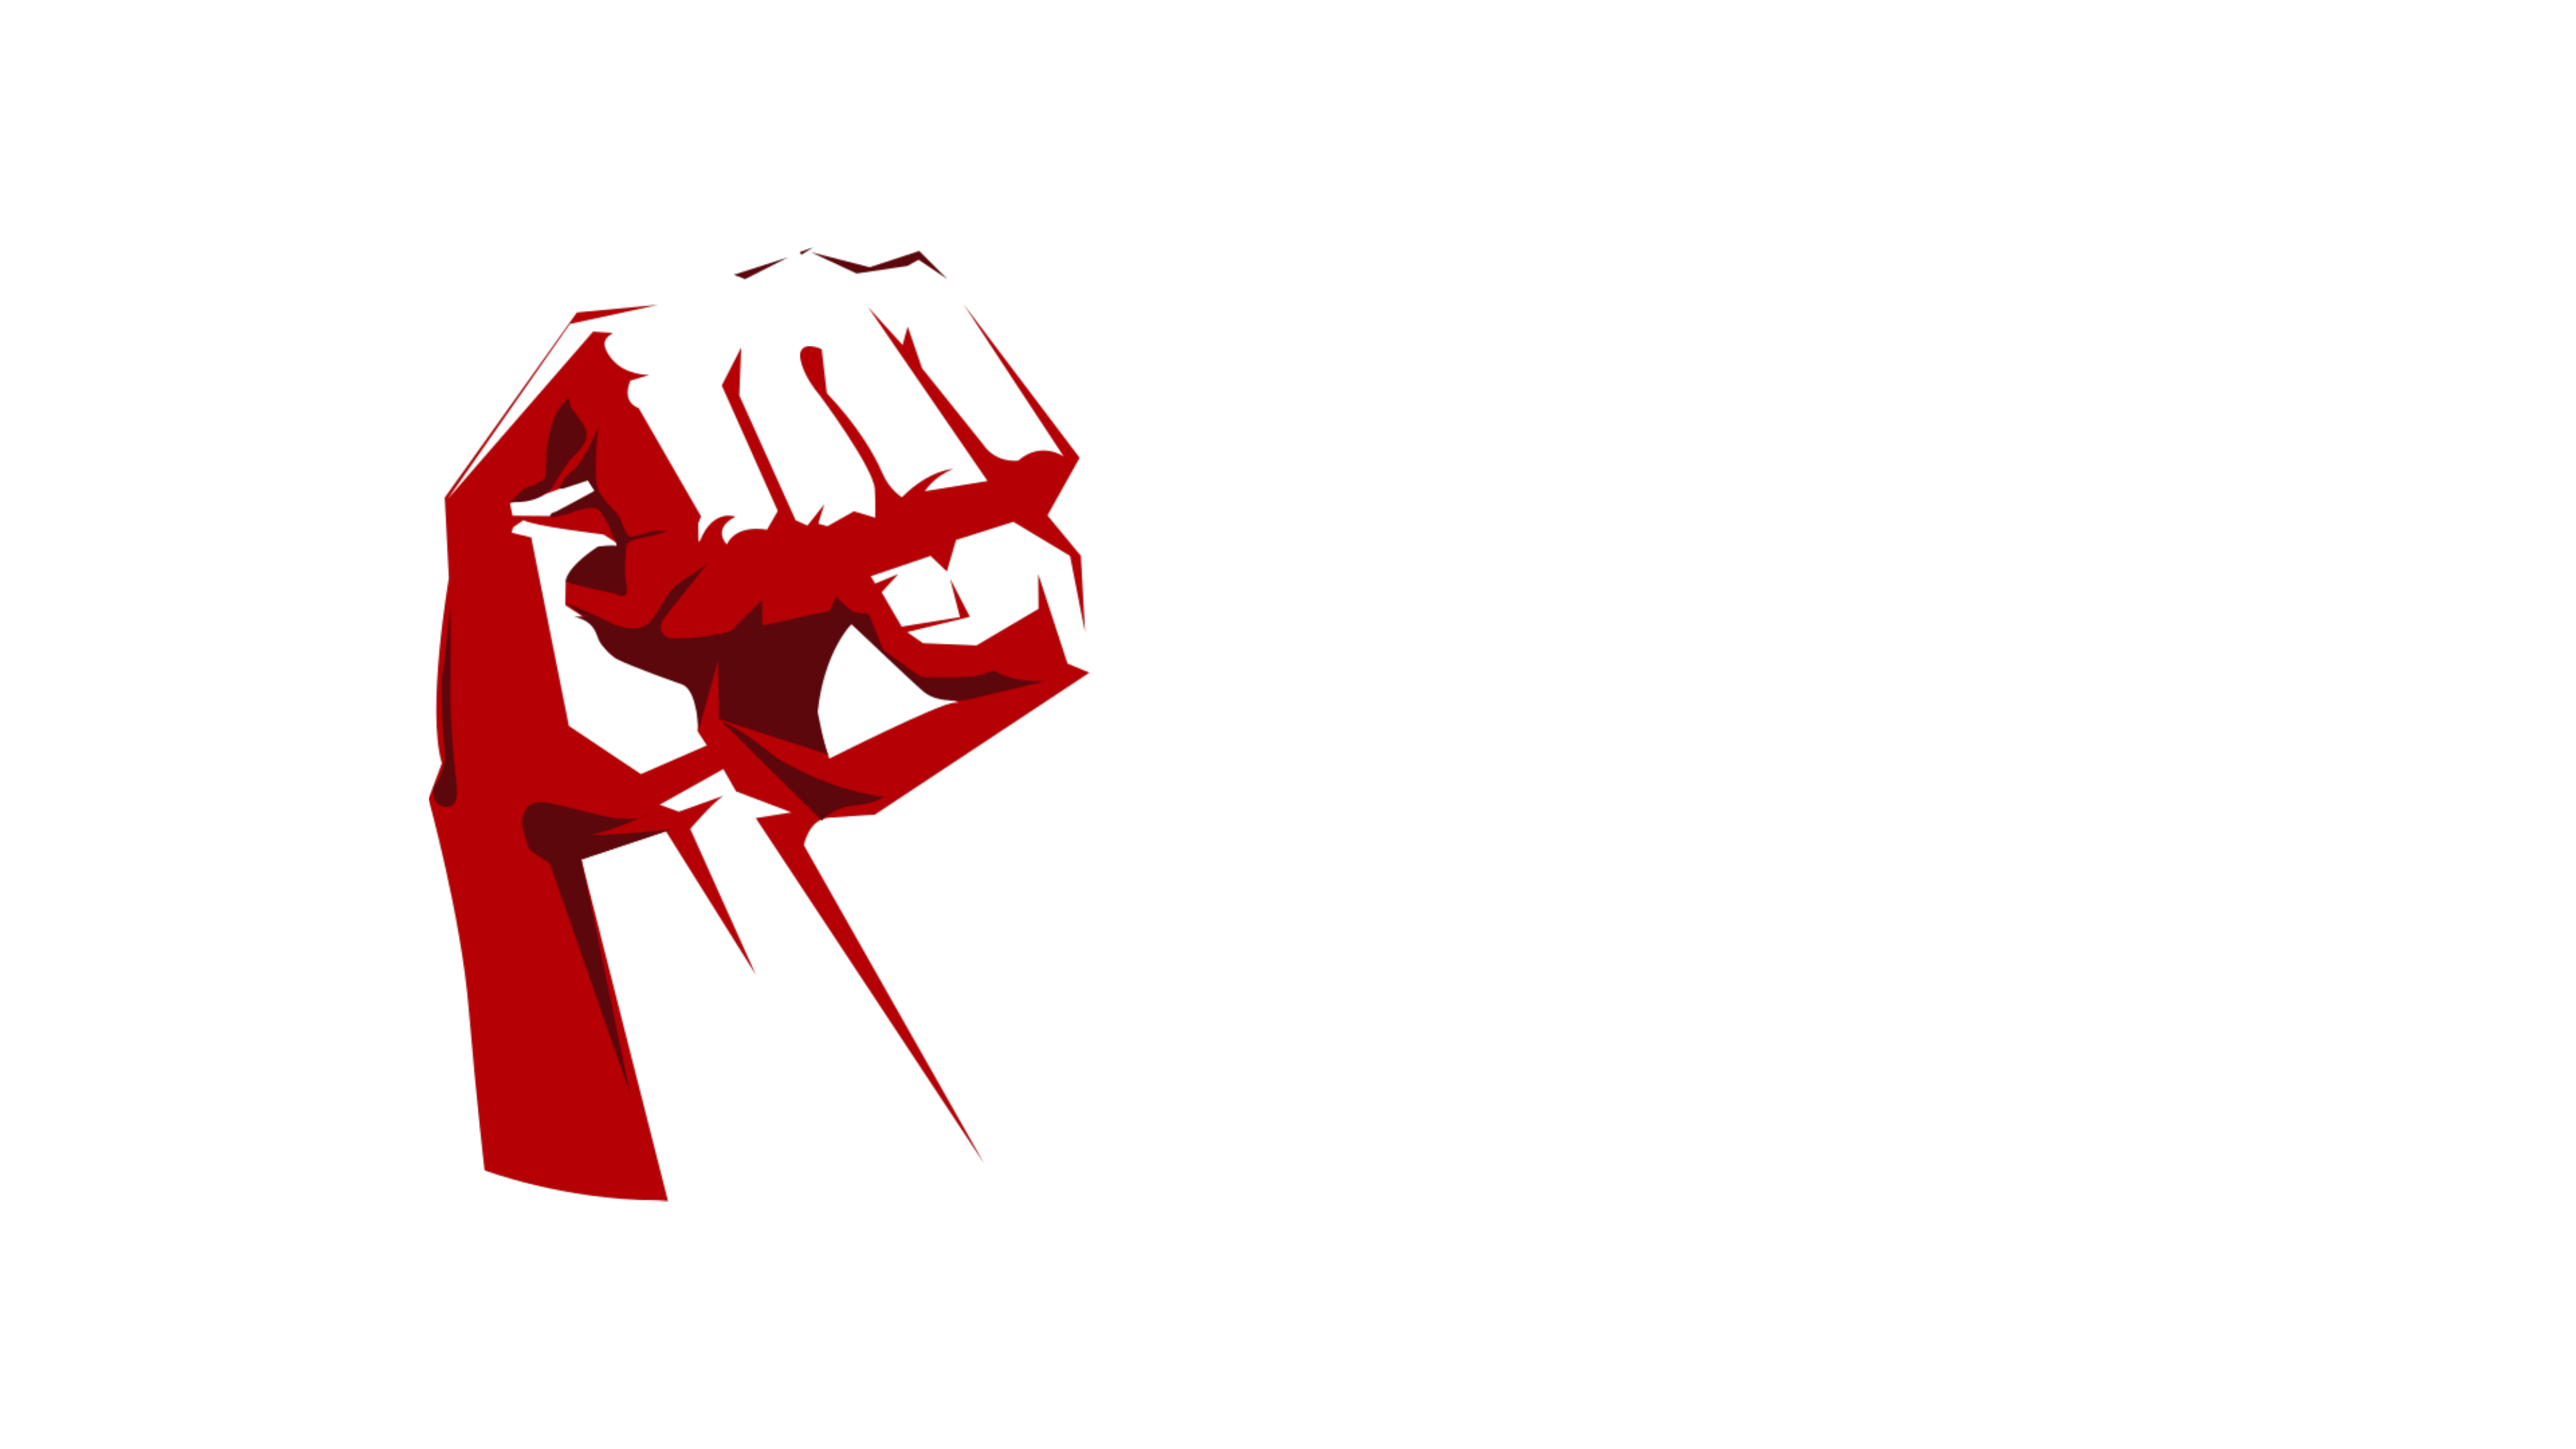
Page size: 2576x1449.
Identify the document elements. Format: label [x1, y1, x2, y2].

picture [429, 247, 1091, 1202]
